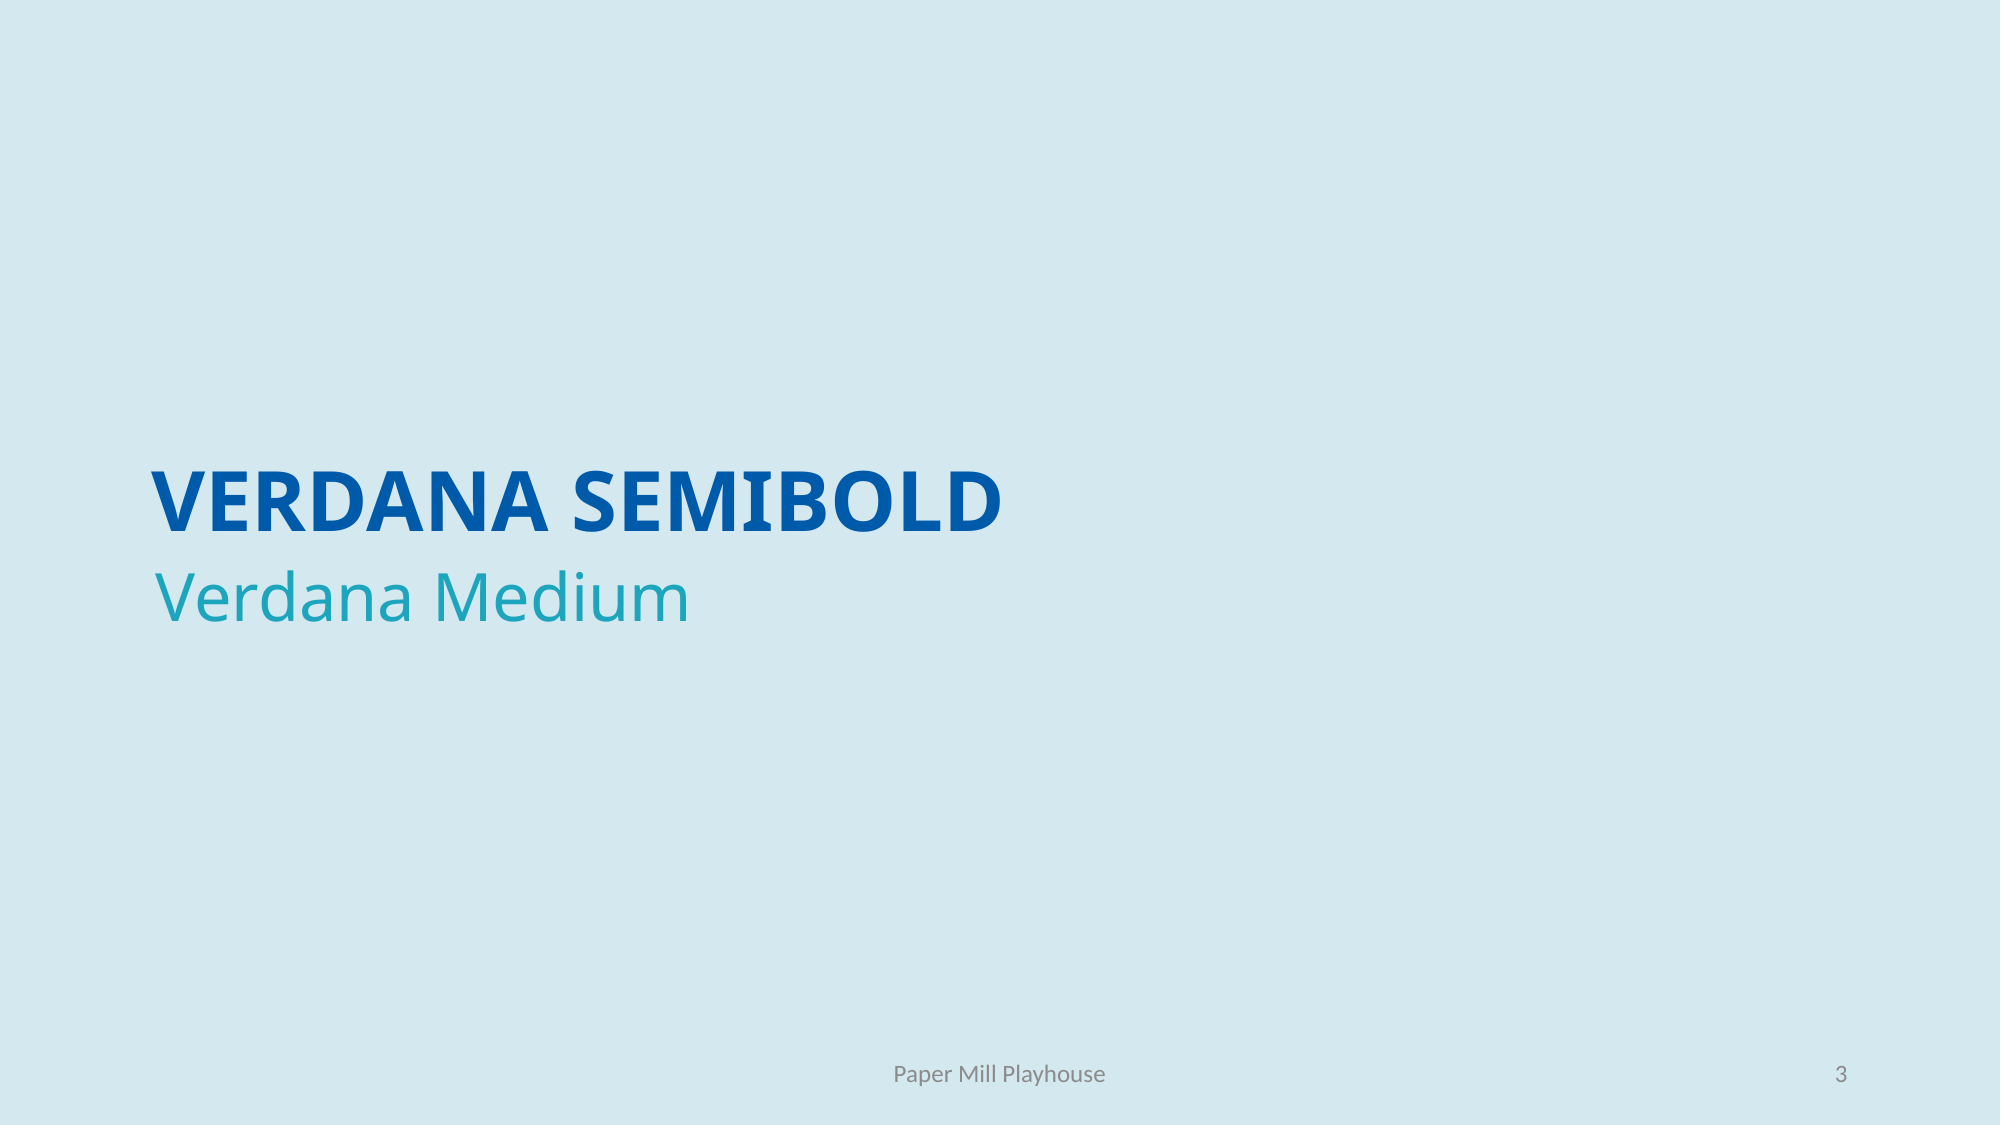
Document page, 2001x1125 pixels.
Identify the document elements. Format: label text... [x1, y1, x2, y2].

slide_number 3 [1412, 1042, 1863, 1103]
footer Paper Mill Playhouse [662, 1042, 1338, 1103]
title VERDANA SEMIBOLD [136, 325, 1862, 558]
list Verdana Medium [140, 556, 1866, 641]
